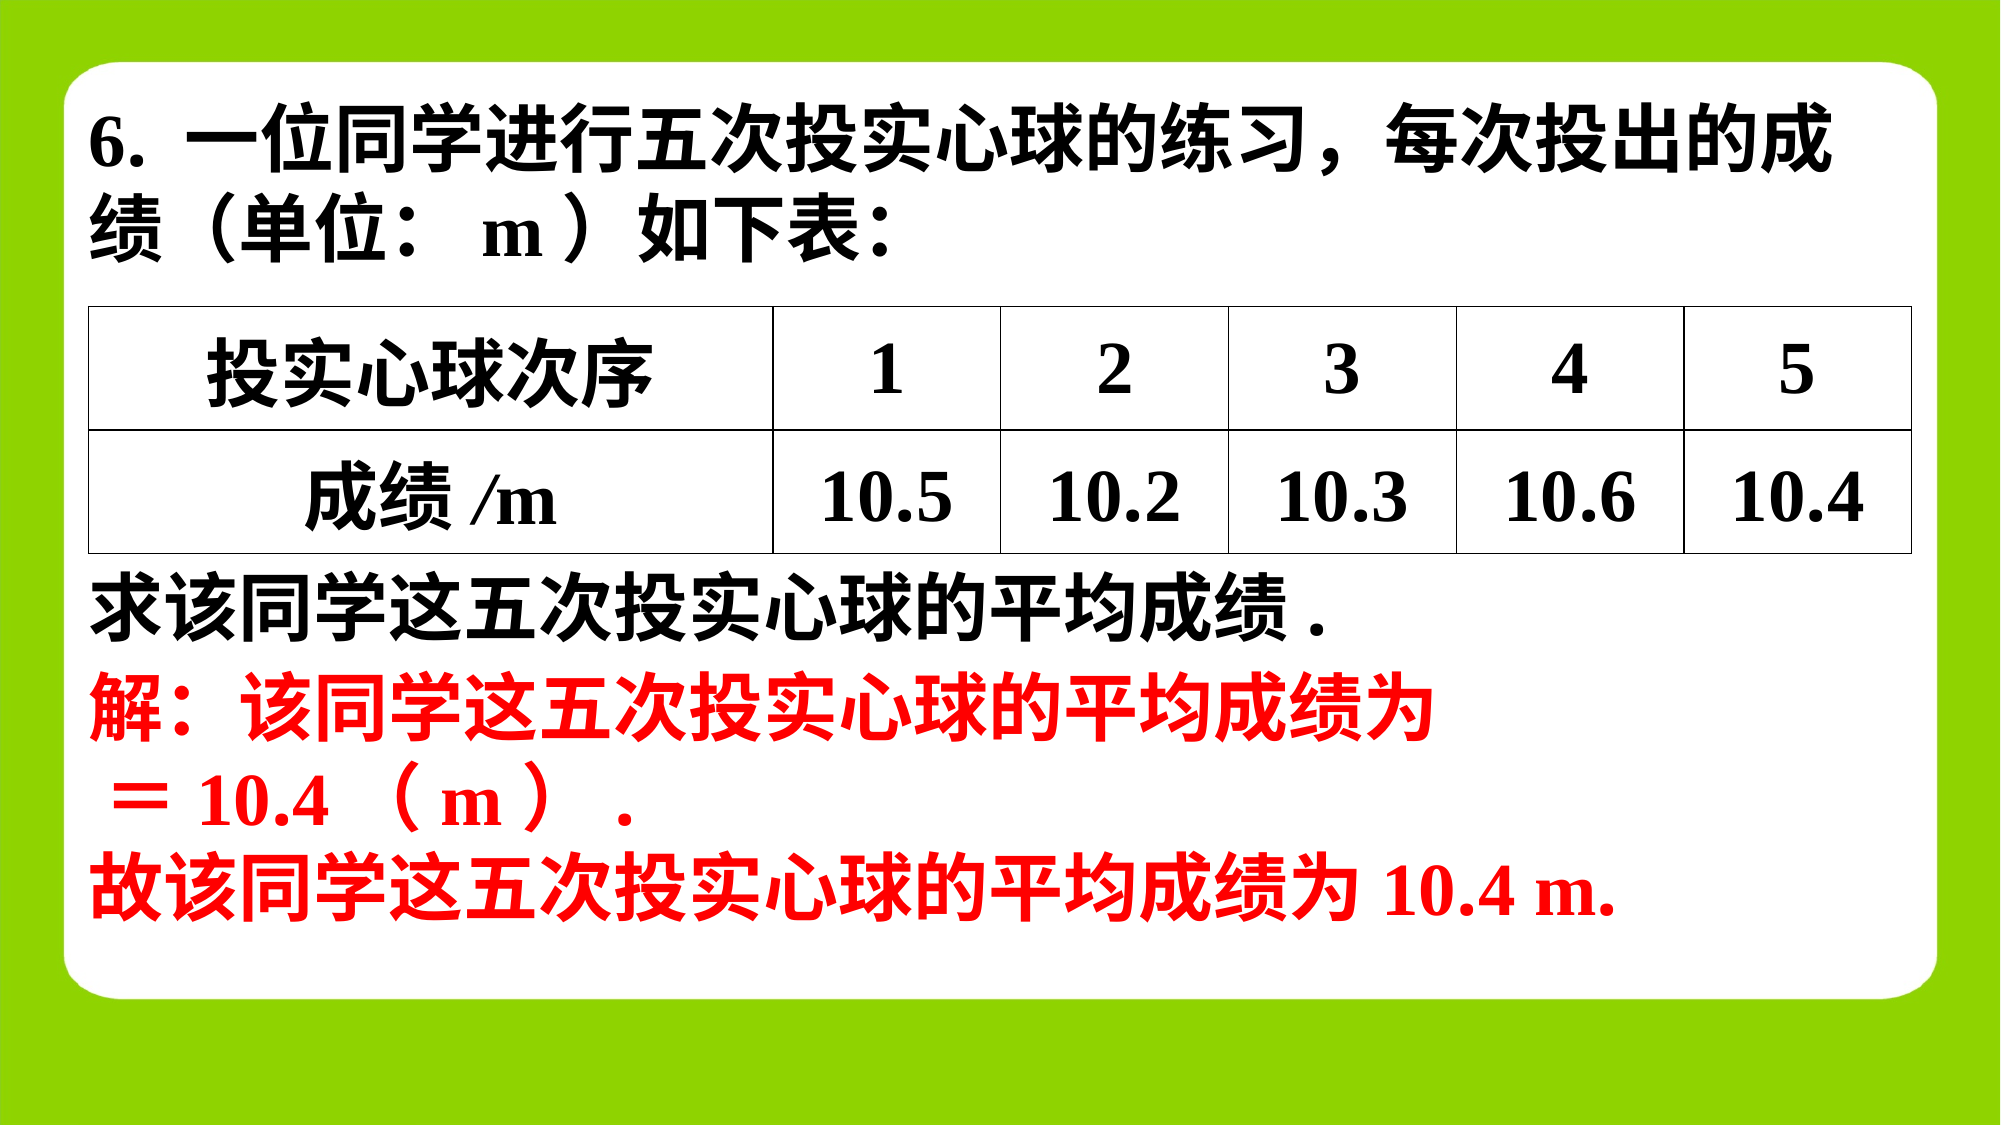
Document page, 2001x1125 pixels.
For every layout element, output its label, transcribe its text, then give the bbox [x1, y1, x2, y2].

picture [0, 0, 2001, 1125]
table_header 5 [1685, 307, 1911, 429]
table_cell 10.4 [1685, 431, 1911, 553]
table_cell 10.2 [1001, 431, 1228, 553]
text_box 求该同学这五次投实心球的平均成绩. [88, 560, 1343, 652]
table_header 4 [1457, 307, 1683, 429]
table_header 1 [774, 307, 1000, 429]
text_box 6. 一位同学进行五次投实心球的练习，每次投出的成 绩（单位：m）如下表： [88, 91, 1974, 274]
table_header 3 [1229, 307, 1456, 429]
table_header 投实心球次序 [89, 307, 772, 429]
table_cell 成绩/m [89, 431, 772, 553]
table_cell 10.3 [1229, 431, 1456, 553]
table_cell 10.6 [1457, 431, 1683, 553]
table_cell 10.5 [774, 431, 1000, 553]
table_header 2 [1001, 307, 1228, 429]
